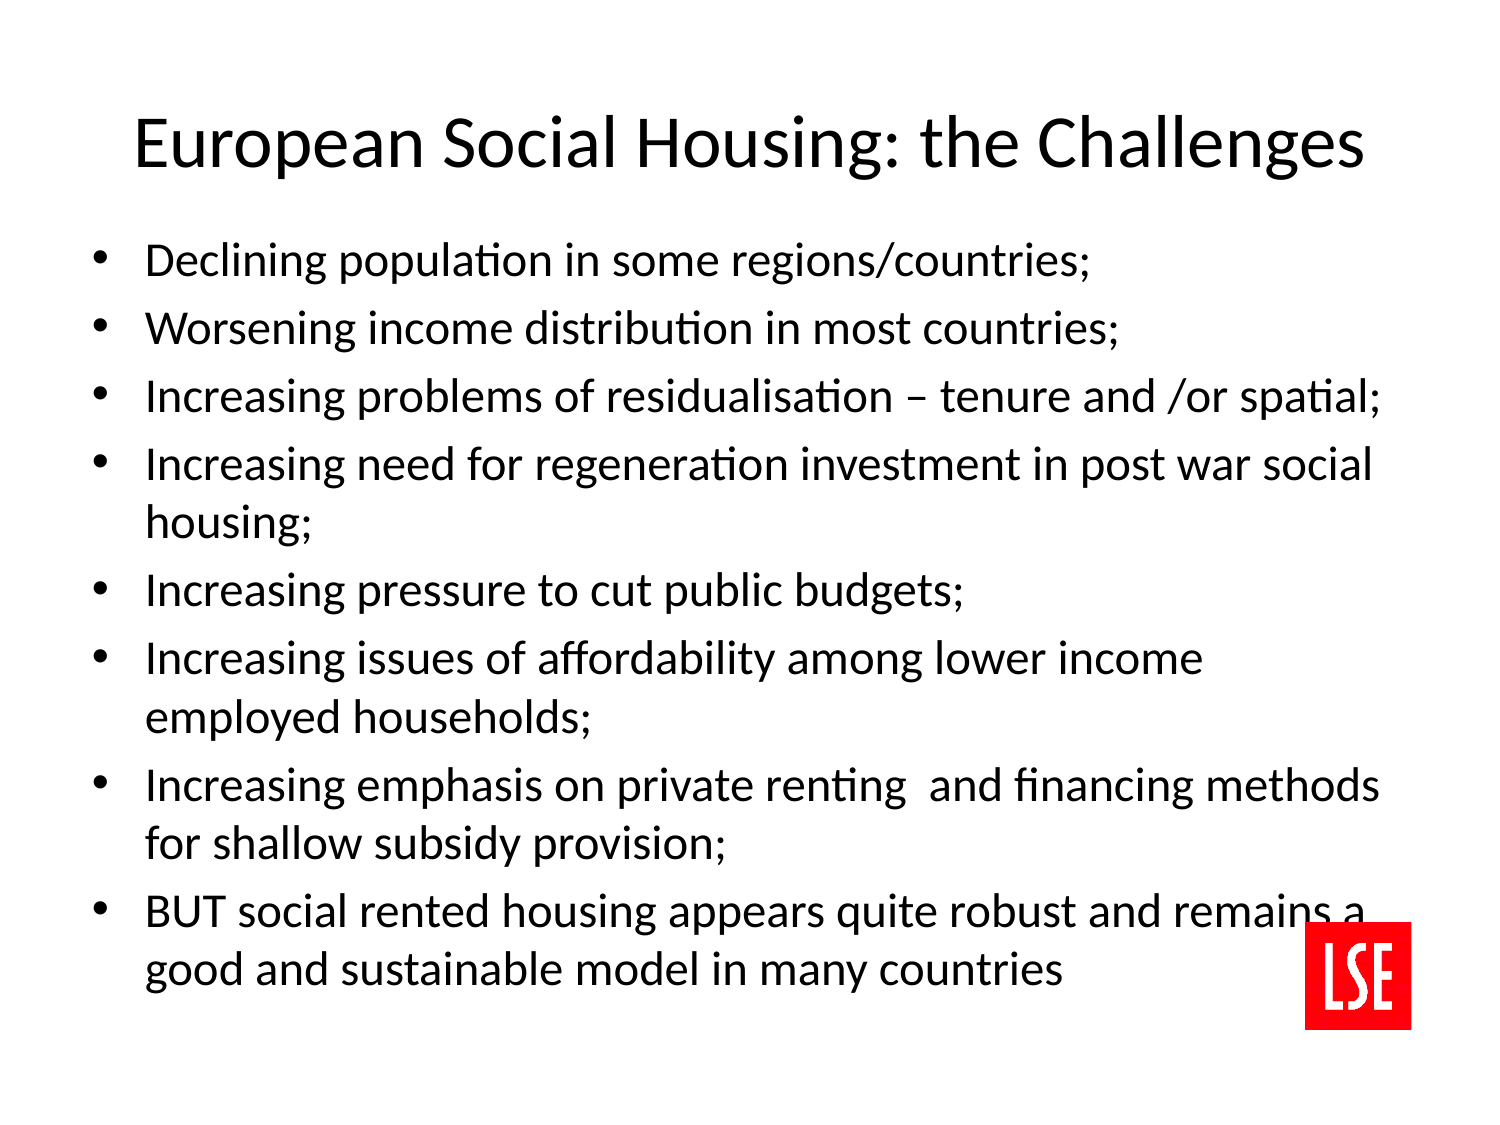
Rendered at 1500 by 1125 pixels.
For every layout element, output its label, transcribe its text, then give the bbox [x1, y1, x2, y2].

picture [1304, 922, 1412, 1030]
title European Social Housing: the Challenges [112, 31, 1388, 220]
list Declining population in some regions/countries; Worsening income distribution in most countries; Increasing problems of residualisation – tenure and /or spatial; Increasing need for regeneration investment in post war social housing; Increasing pressure to cut public budgets; Increasing issues of affordability among lower income employed households; Increasing emphasis on private renting and financing methods for shallow subsidy provision; BUT social rented housing appears quite robust and remains a good and sustainable model in many countries [76, 220, 1427, 1012]
